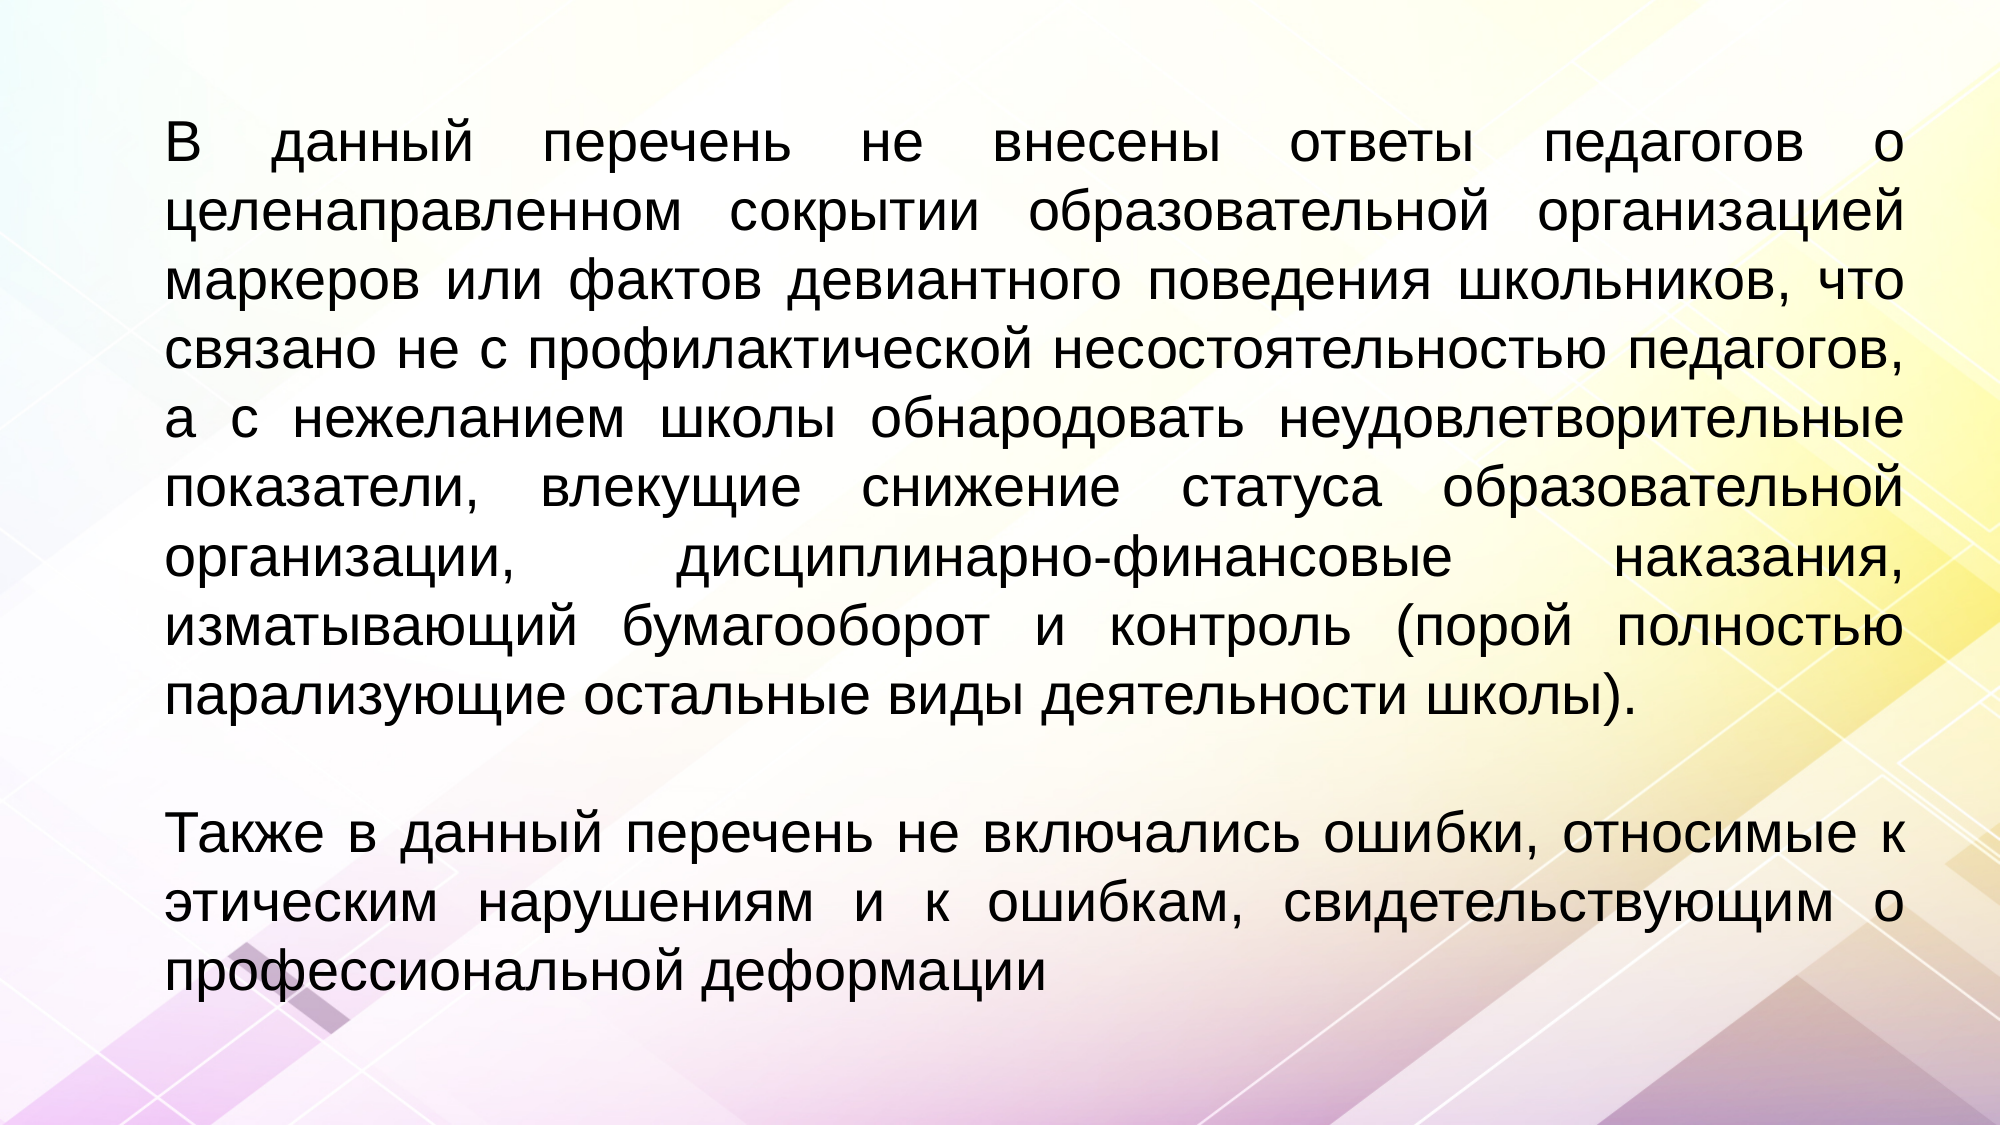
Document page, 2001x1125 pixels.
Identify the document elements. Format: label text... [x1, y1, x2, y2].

picture [0, 0, 2000, 1125]
list В данный перечень не внесены ответы педагогов о целенаправленном сокрытии образовательной организацией маркеров или фактов девиантного поведения школьников, что связано не с профилактической несостоятельностью педагогов, а с нежеланием школы обнародовать неудовлетворительные показатели, влекущие снижение статуса образовательной организации, дисциплинарно-финансовые наказания, изматывающий бумагооборот и контроль (порой полностью парализующие остальные виды деятельности школы). Также в данный перечень не включались ошибки, относимые к этическим нарушениям и к ошибкам, свидетельствующим о профессиональной деформации [112, 95, 1923, 1030]
